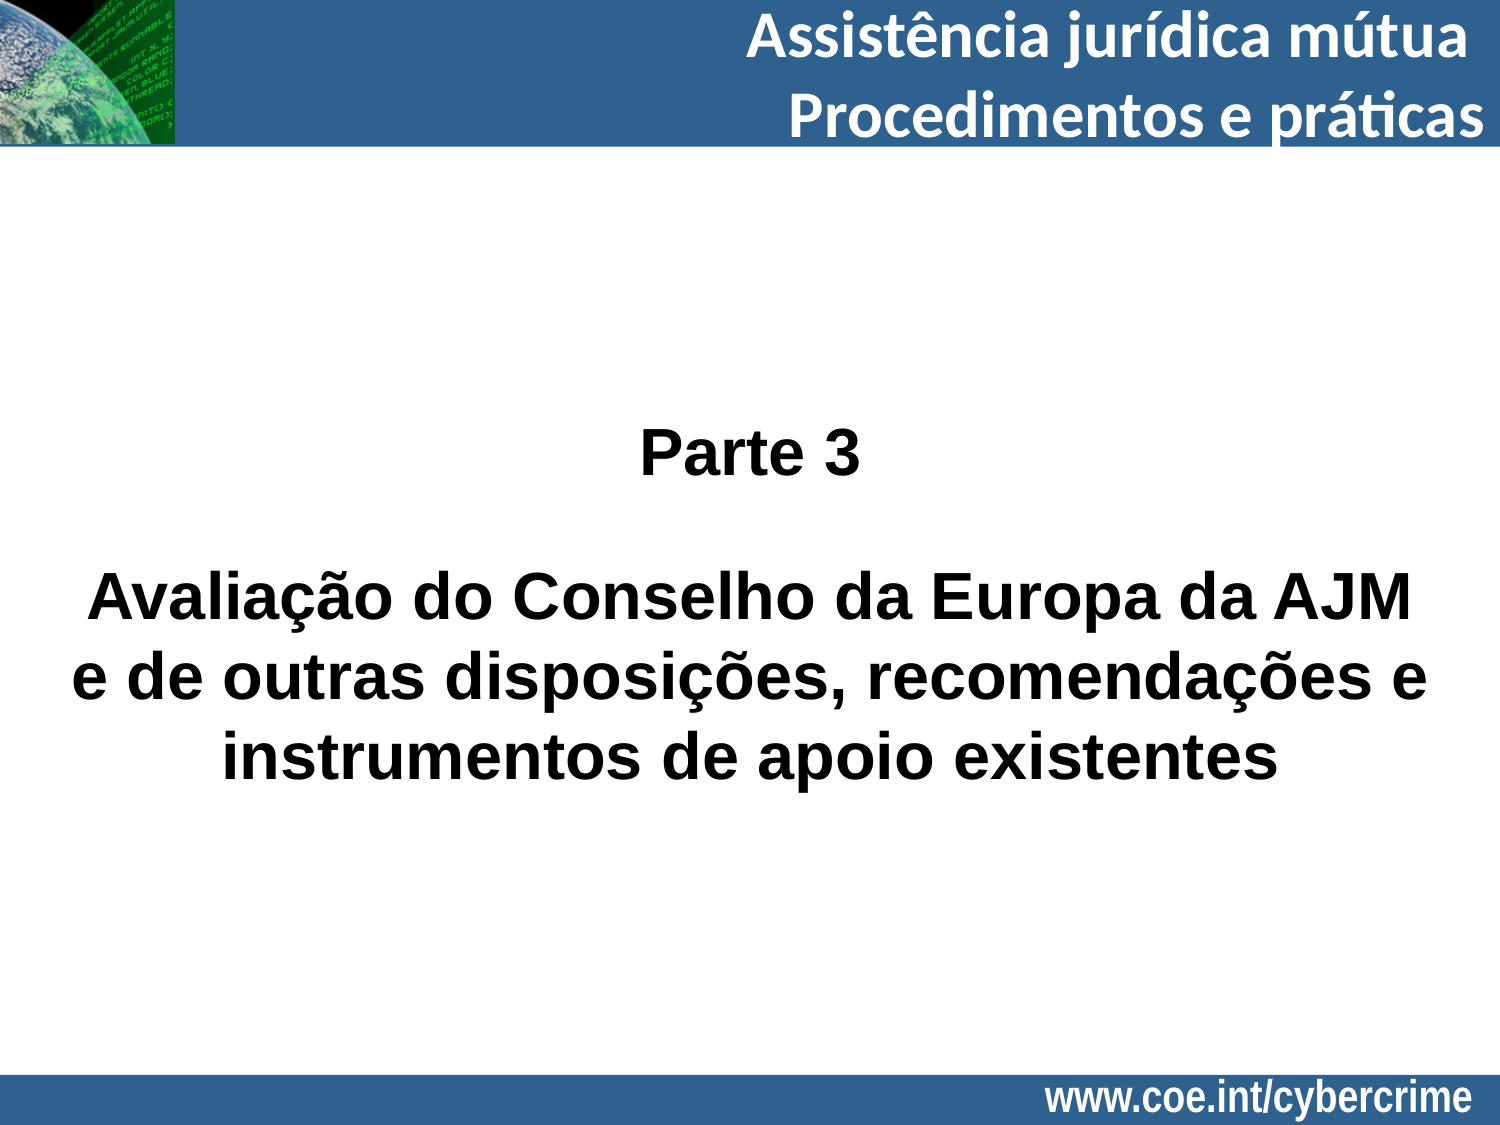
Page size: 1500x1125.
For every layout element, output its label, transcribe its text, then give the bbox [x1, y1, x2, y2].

text_box Assistência jurídica mútua Procedimentos e práticas [177, 0, 1500, 149]
text_box www.coe.int/cybercrime [1030, 1059, 1500, 1125]
picture [0, 0, 175, 144]
text_box Parte 3 Avaliação do Conselho da Europa da AJM e de outras disposições, recomendações e instrumentos de apoio existentes [51, 417, 1450, 800]
text_box [0, 1073, 1030, 1125]
